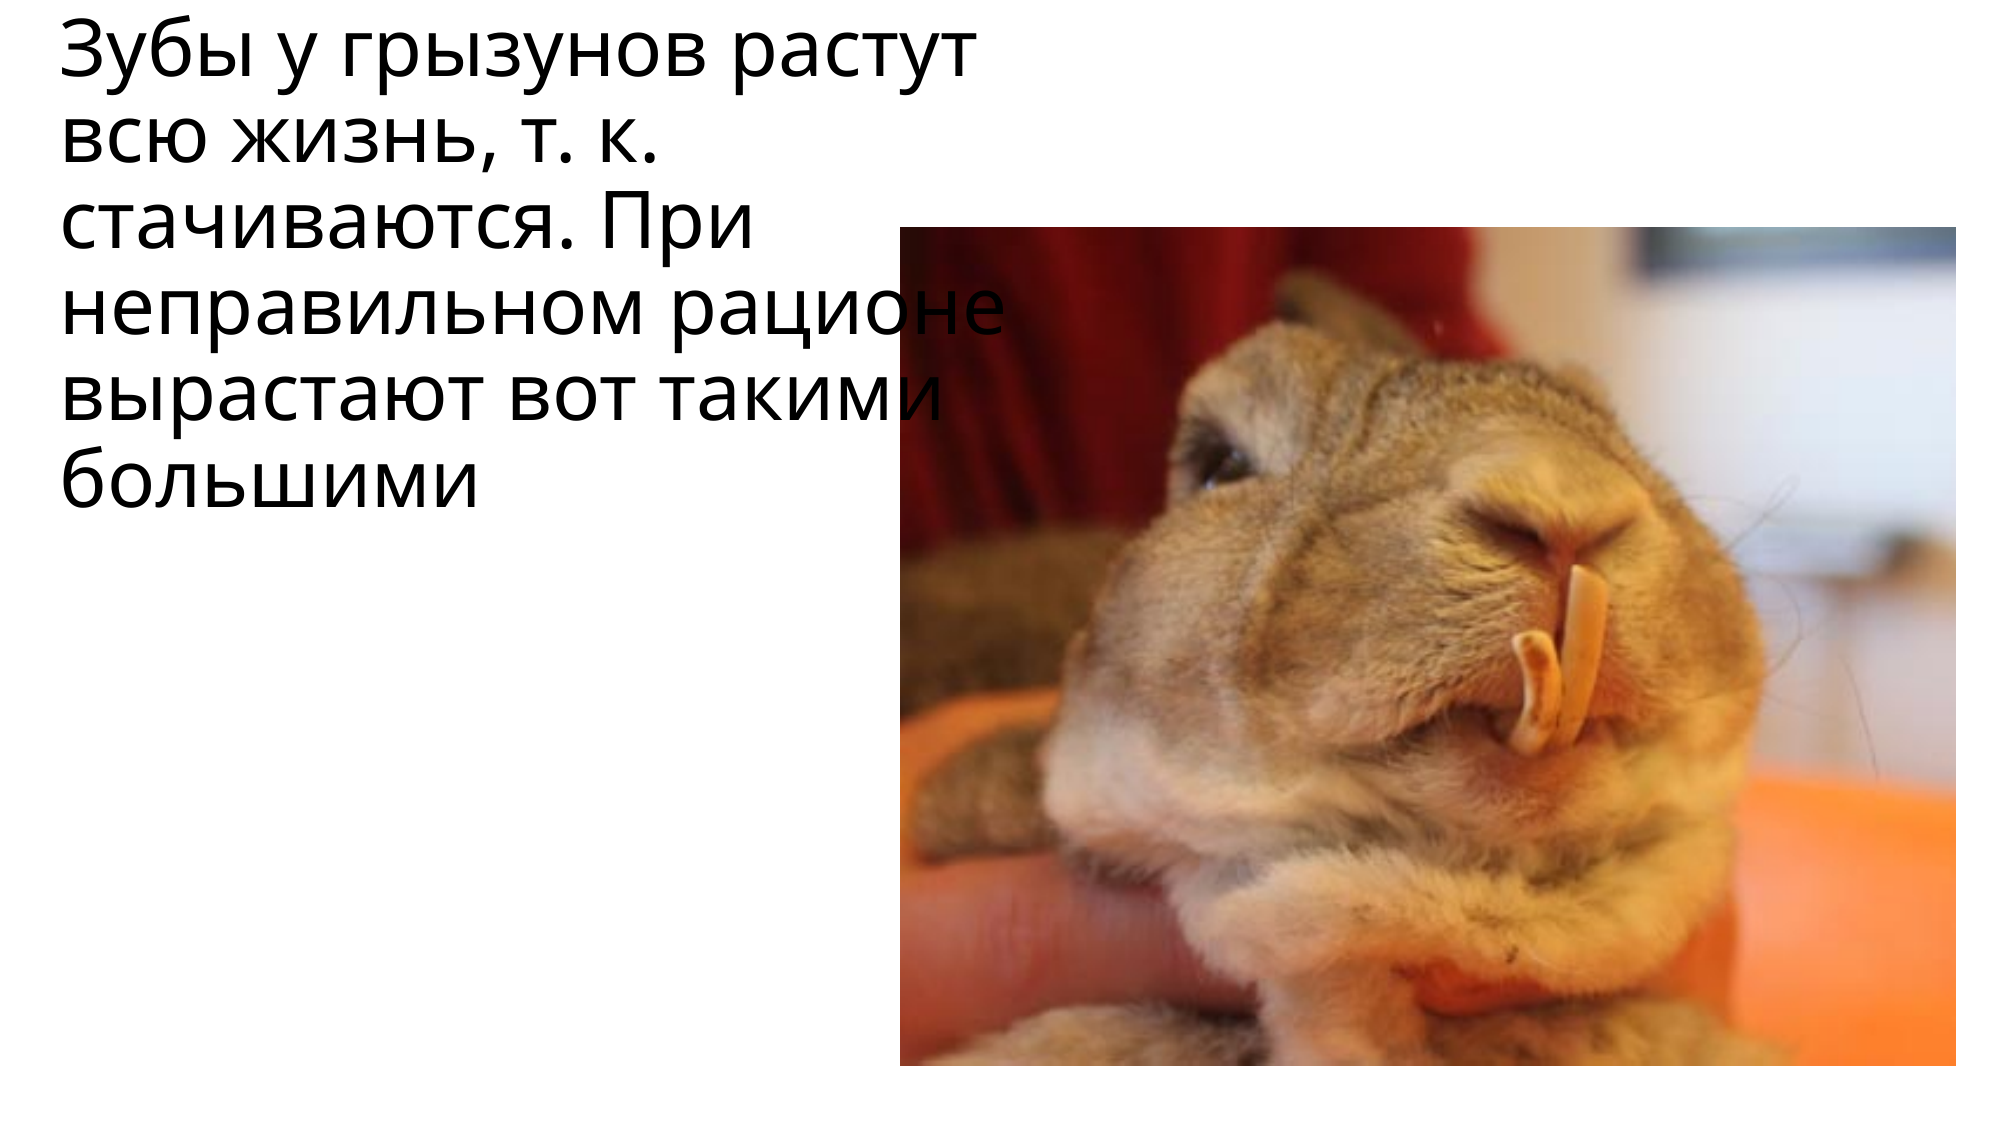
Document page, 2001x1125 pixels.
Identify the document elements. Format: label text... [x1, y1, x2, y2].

title Зубы у грызунов растут всю жизнь, т. к. стачиваются. При неправильном рационе вырастают вот такими большими [44, 0, 1100, 532]
picture [899, 227, 1956, 1066]
